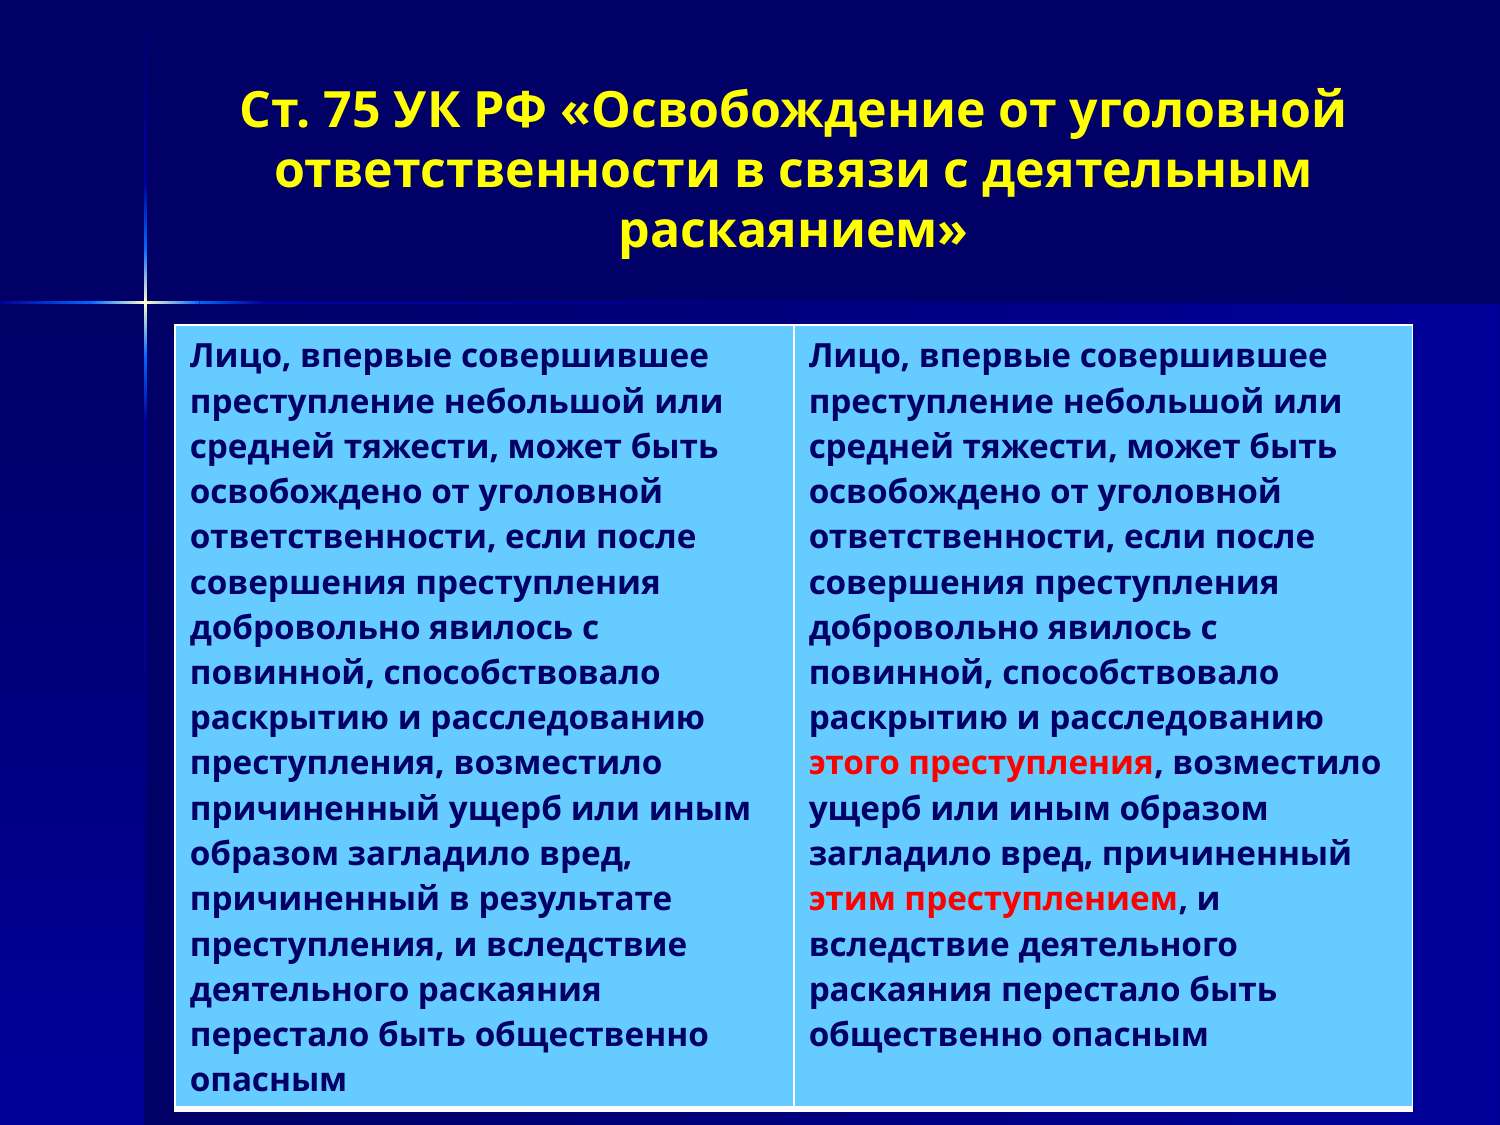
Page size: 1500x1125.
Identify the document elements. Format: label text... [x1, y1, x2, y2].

table_header Лицо, впервые совершившее преступление небольшой или средней тяжести, может быть освобождено от уголовной ответственности, если после совершения преступления добровольно явилось с повинной, способствовало раскрытию и расследованию этого преступления, возместило ущерб или иным образом загладило вред, причиненный этим преступлением, и вследствие деятельного раскаяния перестало быть общественно опасным [795, 326, 1412, 1106]
title Ст. 75 УК РФ «Освобождение от уголовной ответственности в связи с деятельным раскаянием» [174, 50, 1413, 285]
table_header Лицо, впервые совершившее преступление небольшой или средней тяжести, может быть освобождено от уголовной ответственности, если после совершения преступления добровольно явилось с повинной, способствовало раскрытию и расследованию преступления, возместило причиненный ущерб или иным образом загладило вред, причиненный в результате преступления, и вследствие деятельного раскаяния перестало быть общественно опасным [176, 326, 793, 1106]
